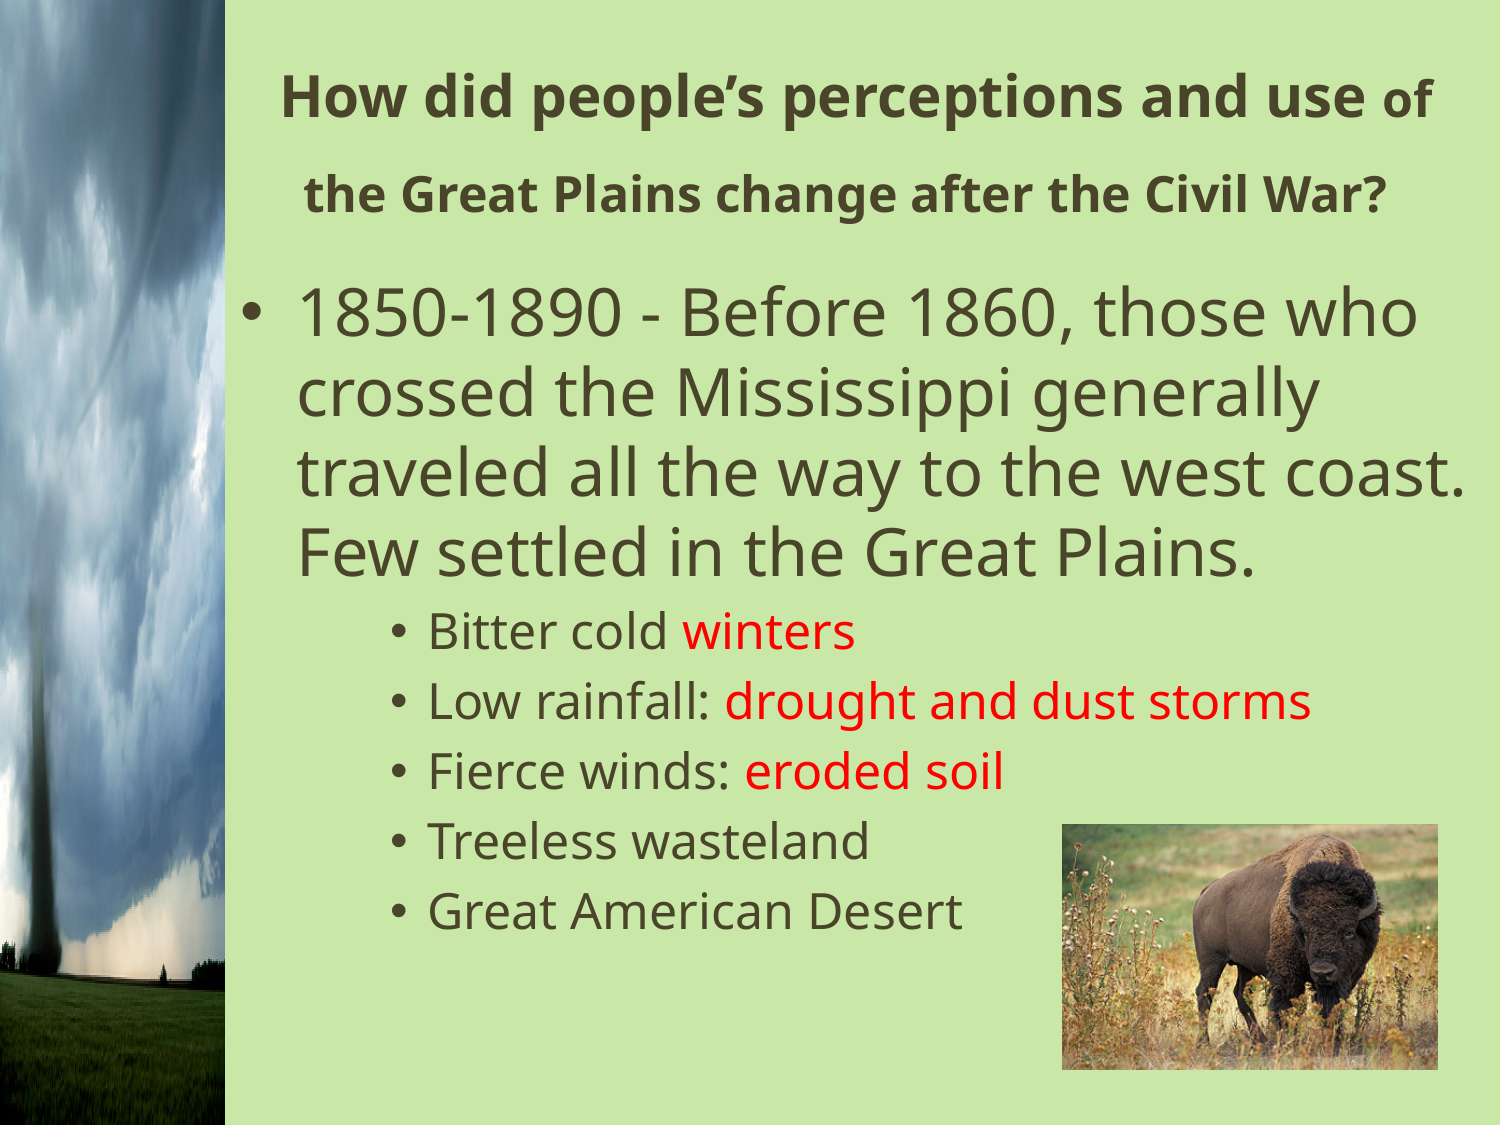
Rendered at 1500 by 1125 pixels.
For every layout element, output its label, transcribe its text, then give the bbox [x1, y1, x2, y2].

list 1850-1890 - Before 1860, those who crossed the Mississippi generally traveled all the way to the west coast. Few settled in the Great Plains. Bitter cold winters Low rainfall: drought and dust storms Fierce winds: eroded soil Treeless wasteland Great American Desert [229, 262, 1500, 1125]
title How did people’s perceptions and use of the Great Plains change after the Civil War? [249, 50, 1463, 238]
picture [0, 0, 226, 1125]
picture [1062, 824, 1438, 1070]
